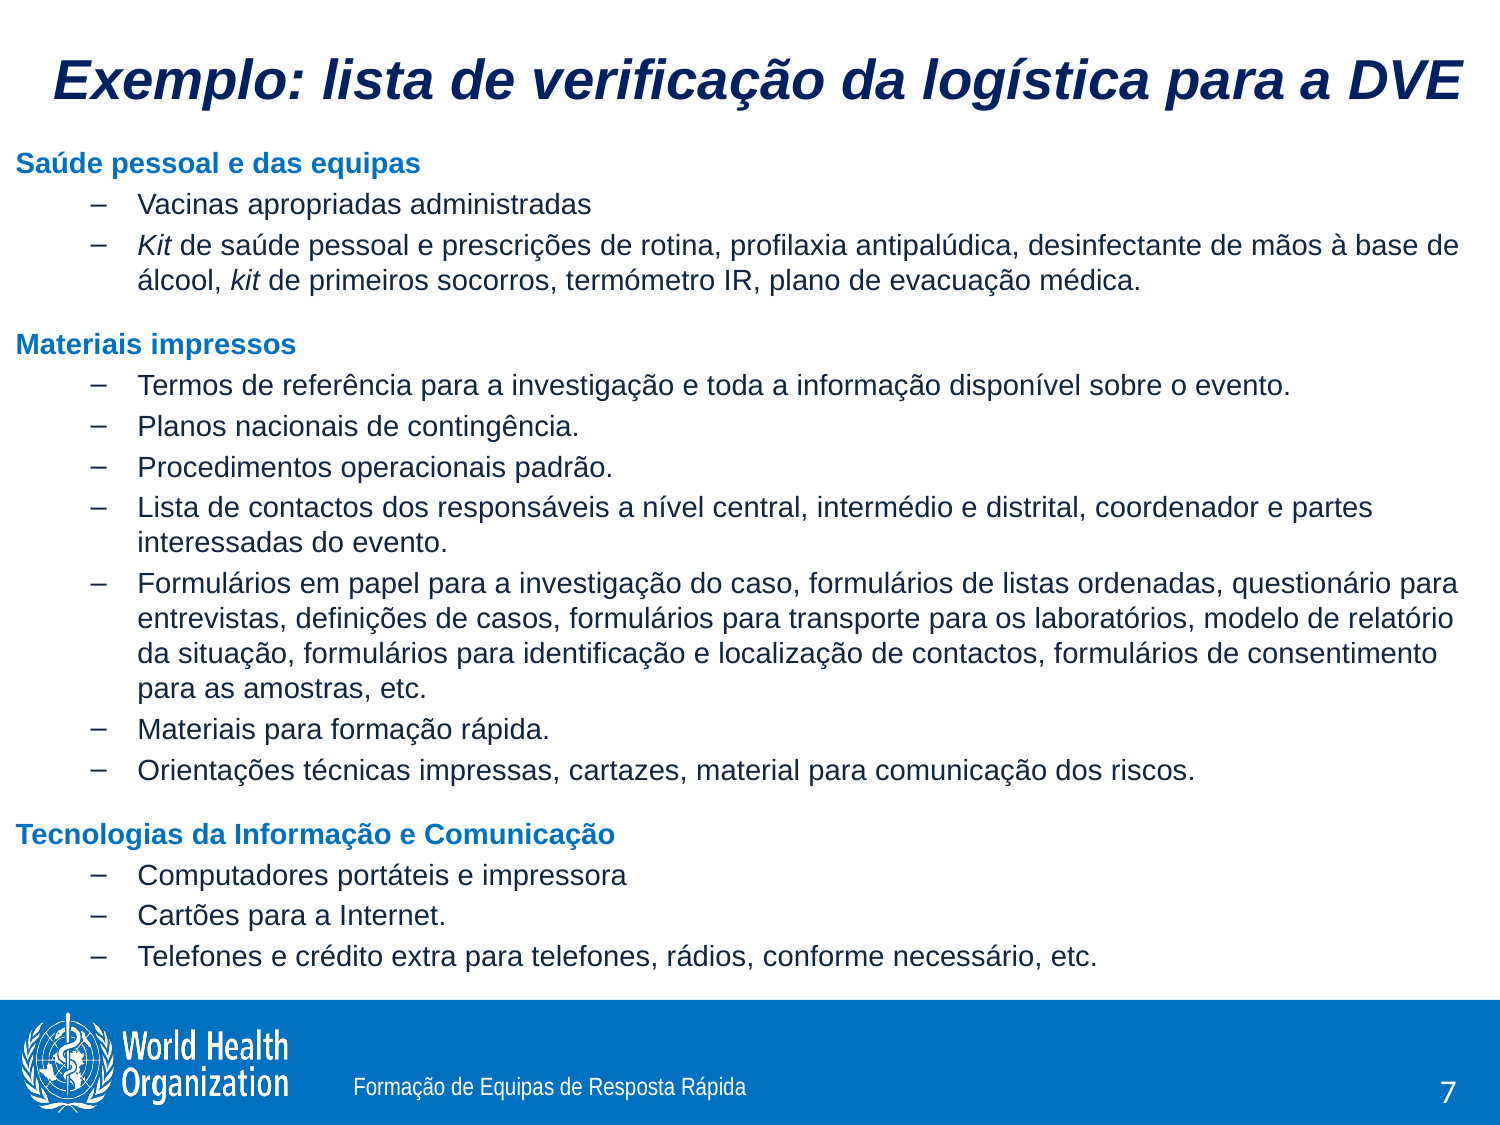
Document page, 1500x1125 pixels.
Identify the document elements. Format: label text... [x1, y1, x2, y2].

picture [21, 1047, 288, 1113]
title Exemplo: lista de verificação da logística para a DVE [17, 5, 1500, 150]
list Saúde pessoal e das equipas Vacinas apropriadas administradas Kit de saúde pessoal e prescrições de rotina, profilaxia antipalúdica, desinfectante de mãos à base de álcool, kit de primeiros socorros, termómetro IR, plano de evacuação médica. Materiais impressos Termos de referência para a investigação e toda a informação disponível sobre o evento. Planos nacionais de contingência. Procedimentos operacionais padrão. Lista de contactos dos responsáveis a nível central, intermédio e distrital, coordenador e partes interessadas do evento. Formulários em papel para a investigação do caso, formulários de listas ordenadas, questionário para entrevistas, definições de casos, formulários para transporte para os laboratórios, modelo de relatório da situação, formulários para identificação e localização de contactos, formulários de consentimento para as amostras, etc. Materiais para formação rápida. Orientações técnicas impressas, cartazes, material para comunicação dos riscos. Tecnologias da Informação e Comunicação Computadores portáteis e impressora Cartões para a Internet. Telefones e crédito extra para telefones, rádios, conforme necessário, etc. [0, 137, 1483, 1047]
